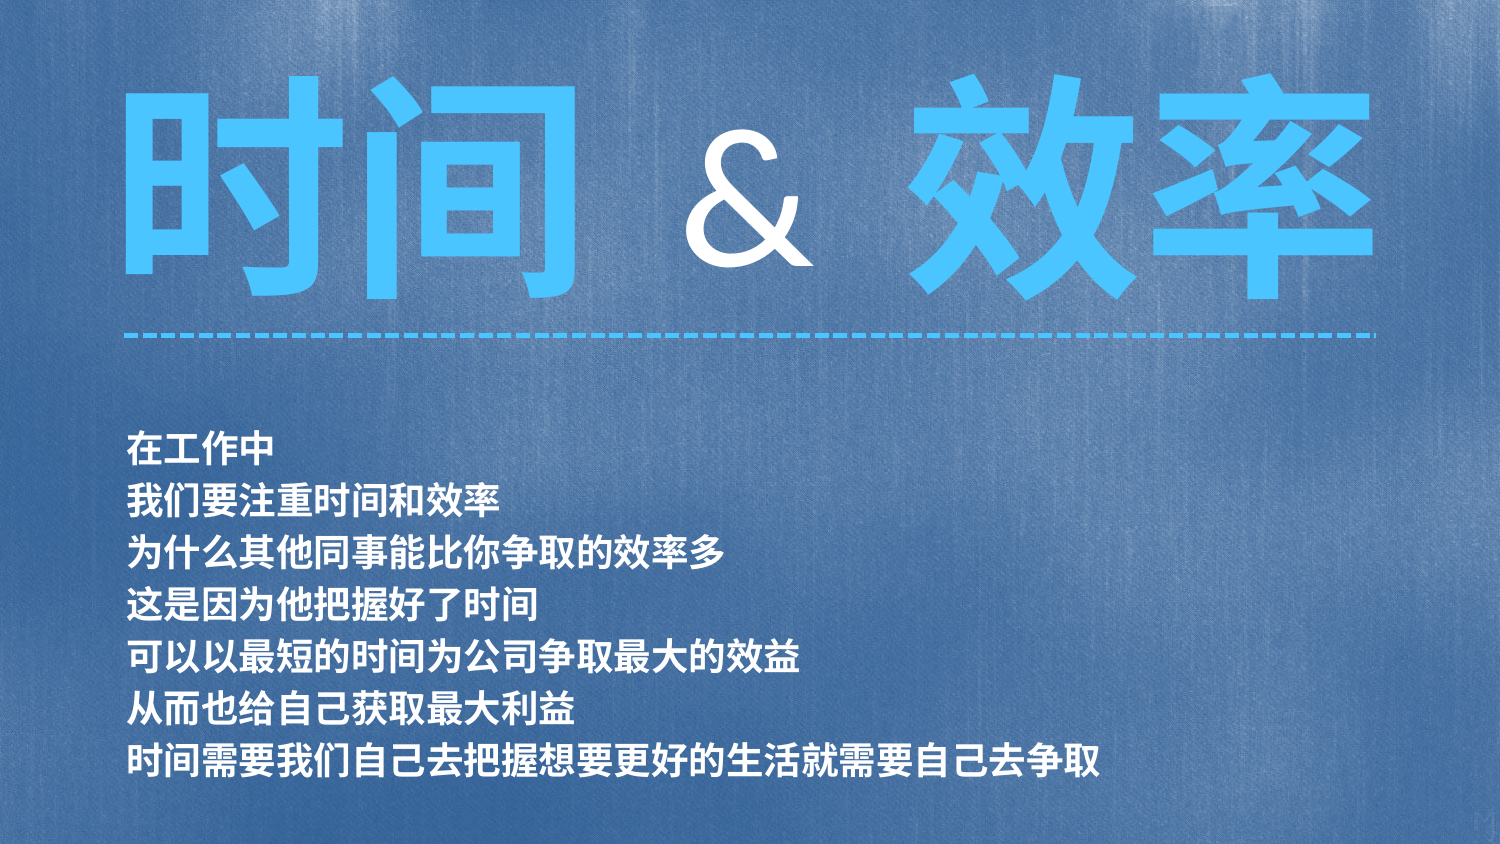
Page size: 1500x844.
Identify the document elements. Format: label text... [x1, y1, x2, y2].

text_box 时间 [95, 32, 605, 335]
text_box & [663, 58, 830, 314]
text_box 效率 [888, 32, 1398, 335]
text_box 在工作中 我们要注重时间和效率 为什么其他同事能比你争取的效率多 这是因为他把握好了时间 可以以最短的时间为公司争取最大的效益 从而也给自己获取最大利益 时间需要我们自己去把握想要更好的生活就需要自己去争取 [111, 410, 1117, 790]
